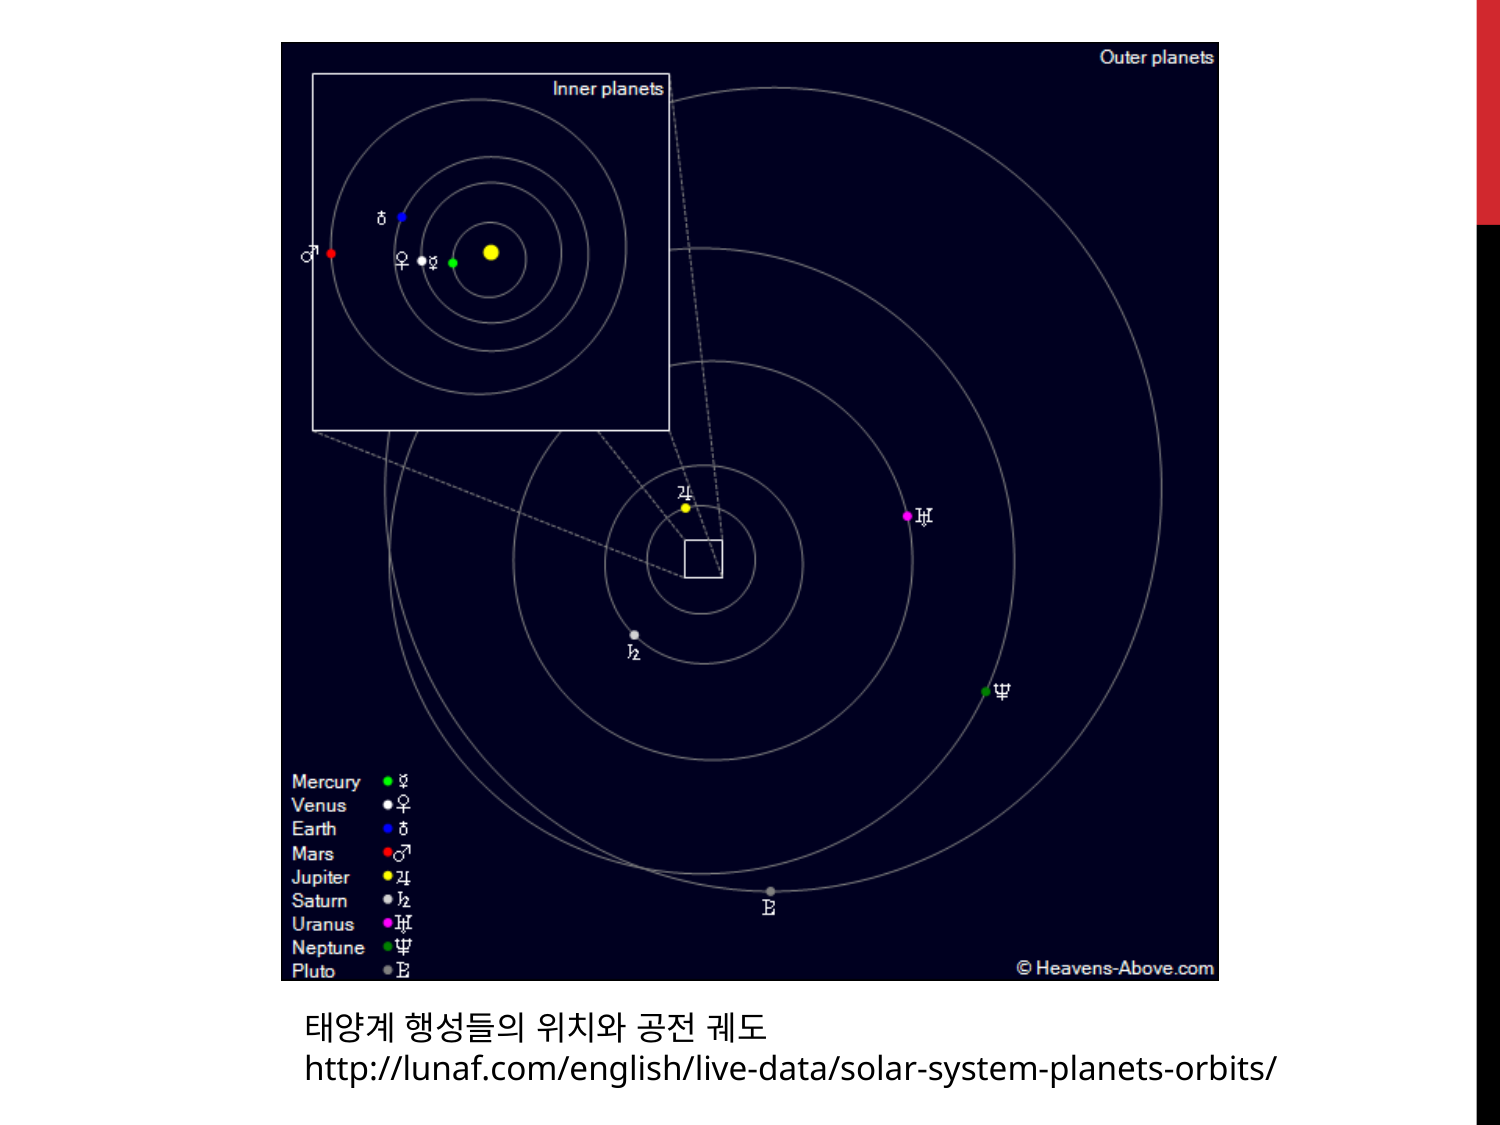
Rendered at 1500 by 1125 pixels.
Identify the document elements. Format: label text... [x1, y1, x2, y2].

text_box 태양계 행성들의 위치와 공전 궤도 http://lunaf.com/english/live-data/solar-system-planets-orbits/ [289, 999, 1299, 1095]
picture [280, 42, 1220, 981]
